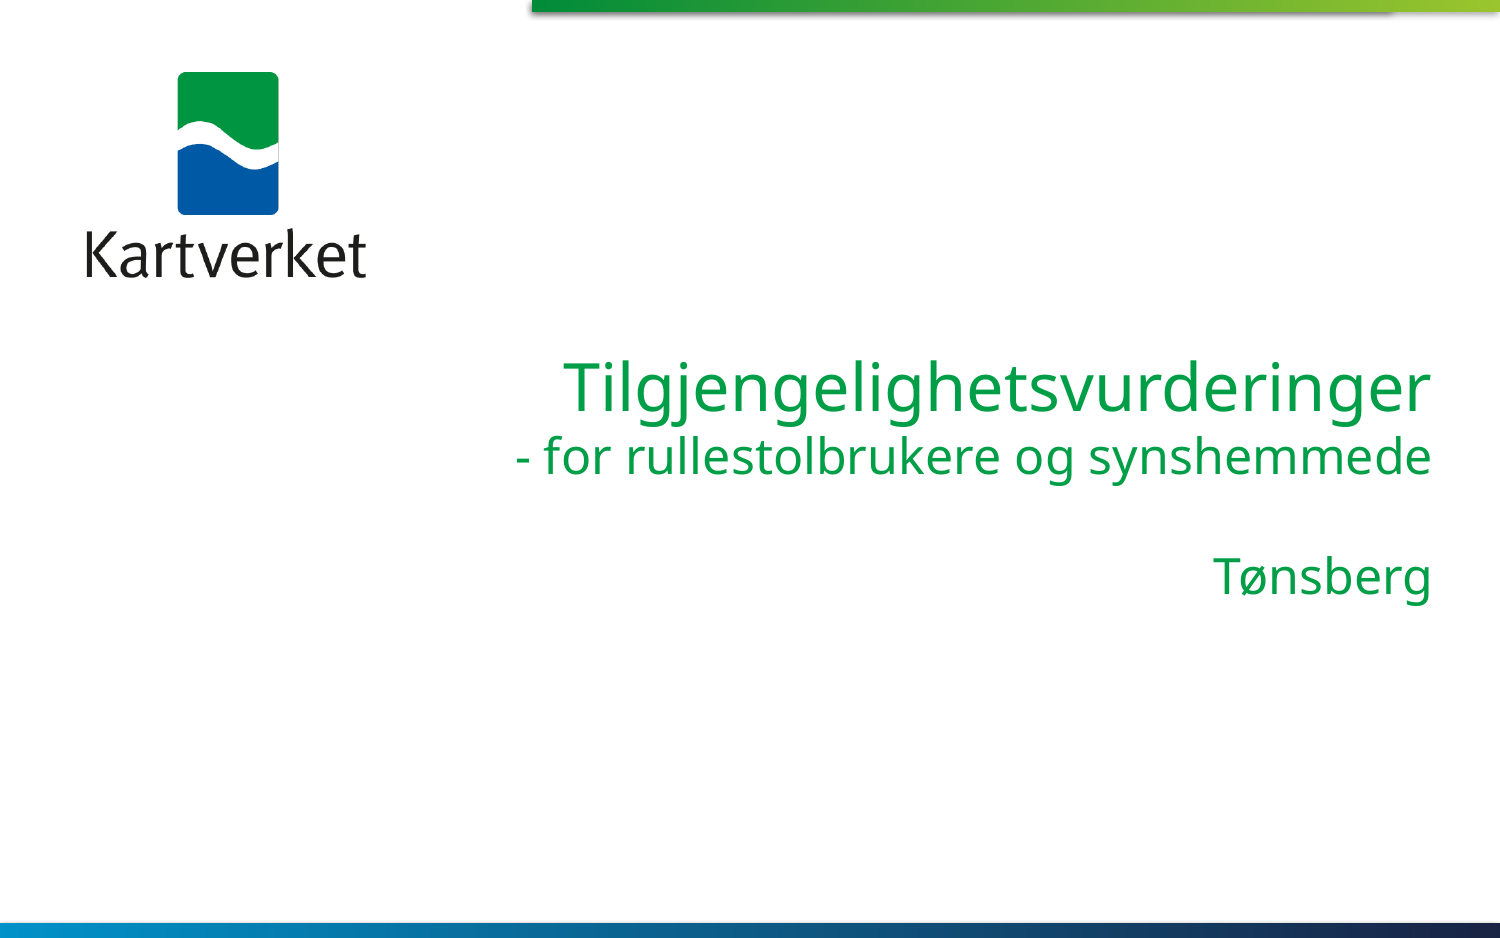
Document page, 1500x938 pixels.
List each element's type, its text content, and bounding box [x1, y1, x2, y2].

text_box Tilgjengelighetsvurderinger - for rullestolbrukere og synshemmede Tønsberg [66, 337, 1449, 613]
